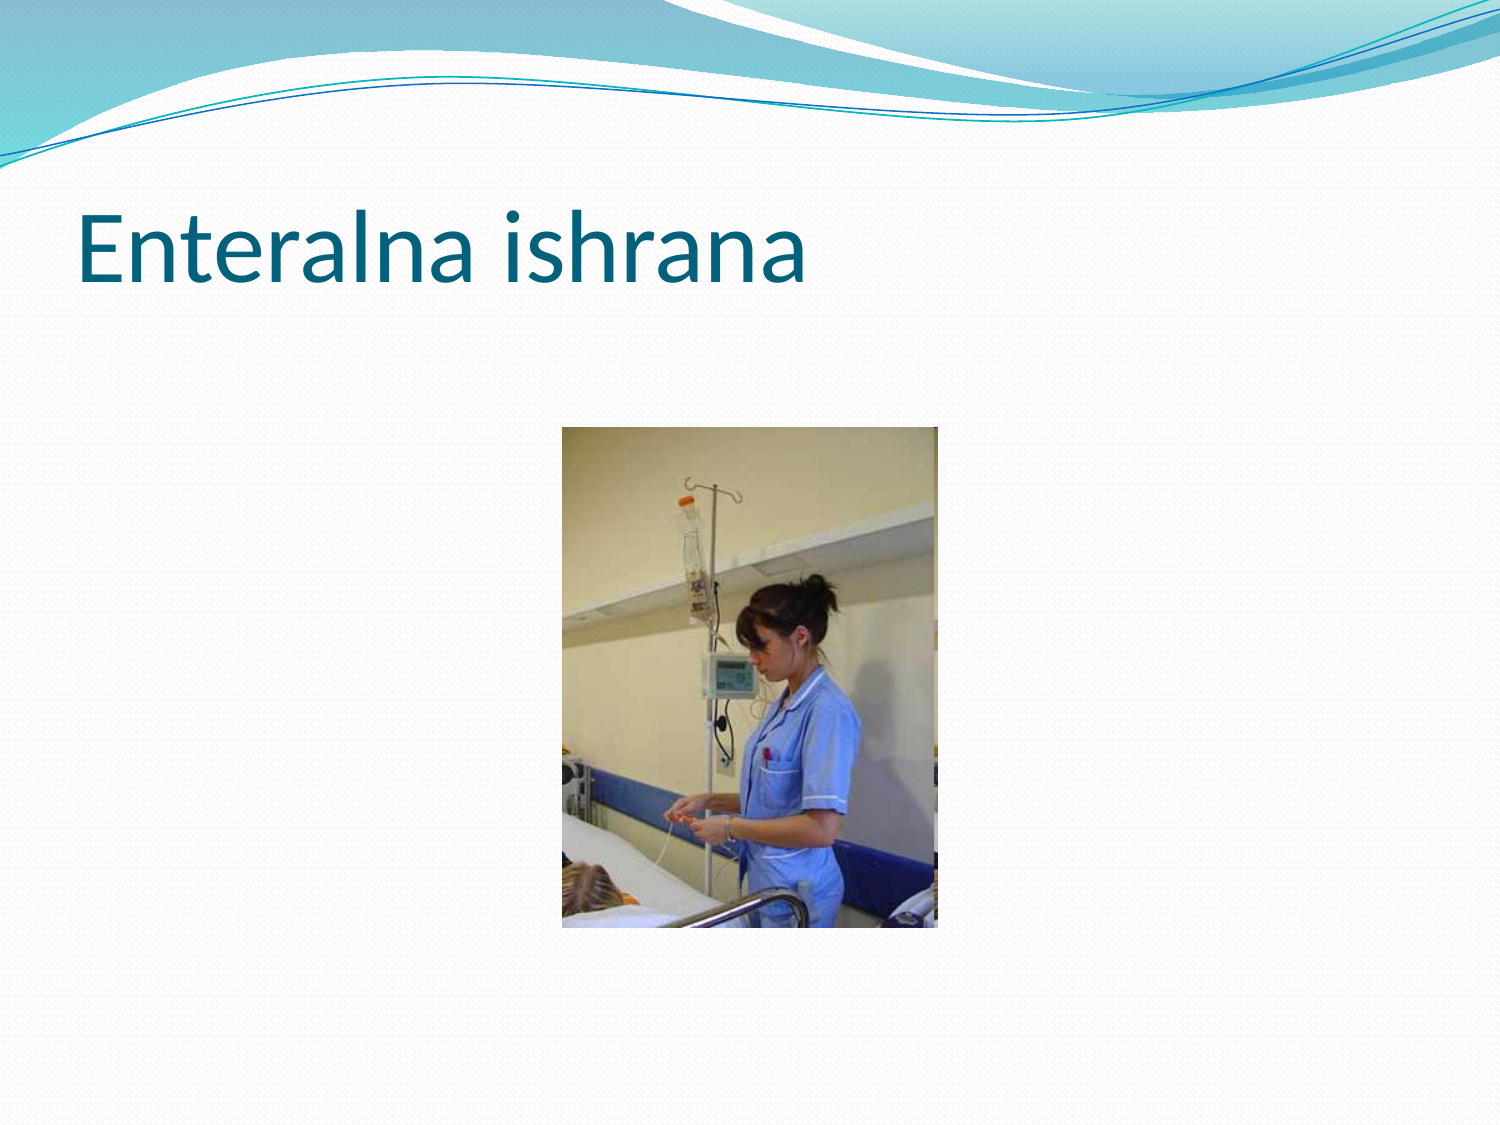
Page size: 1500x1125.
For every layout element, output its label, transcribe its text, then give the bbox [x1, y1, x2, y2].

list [562, 427, 938, 928]
title Enteralna ishrana [75, 115, 1425, 303]
